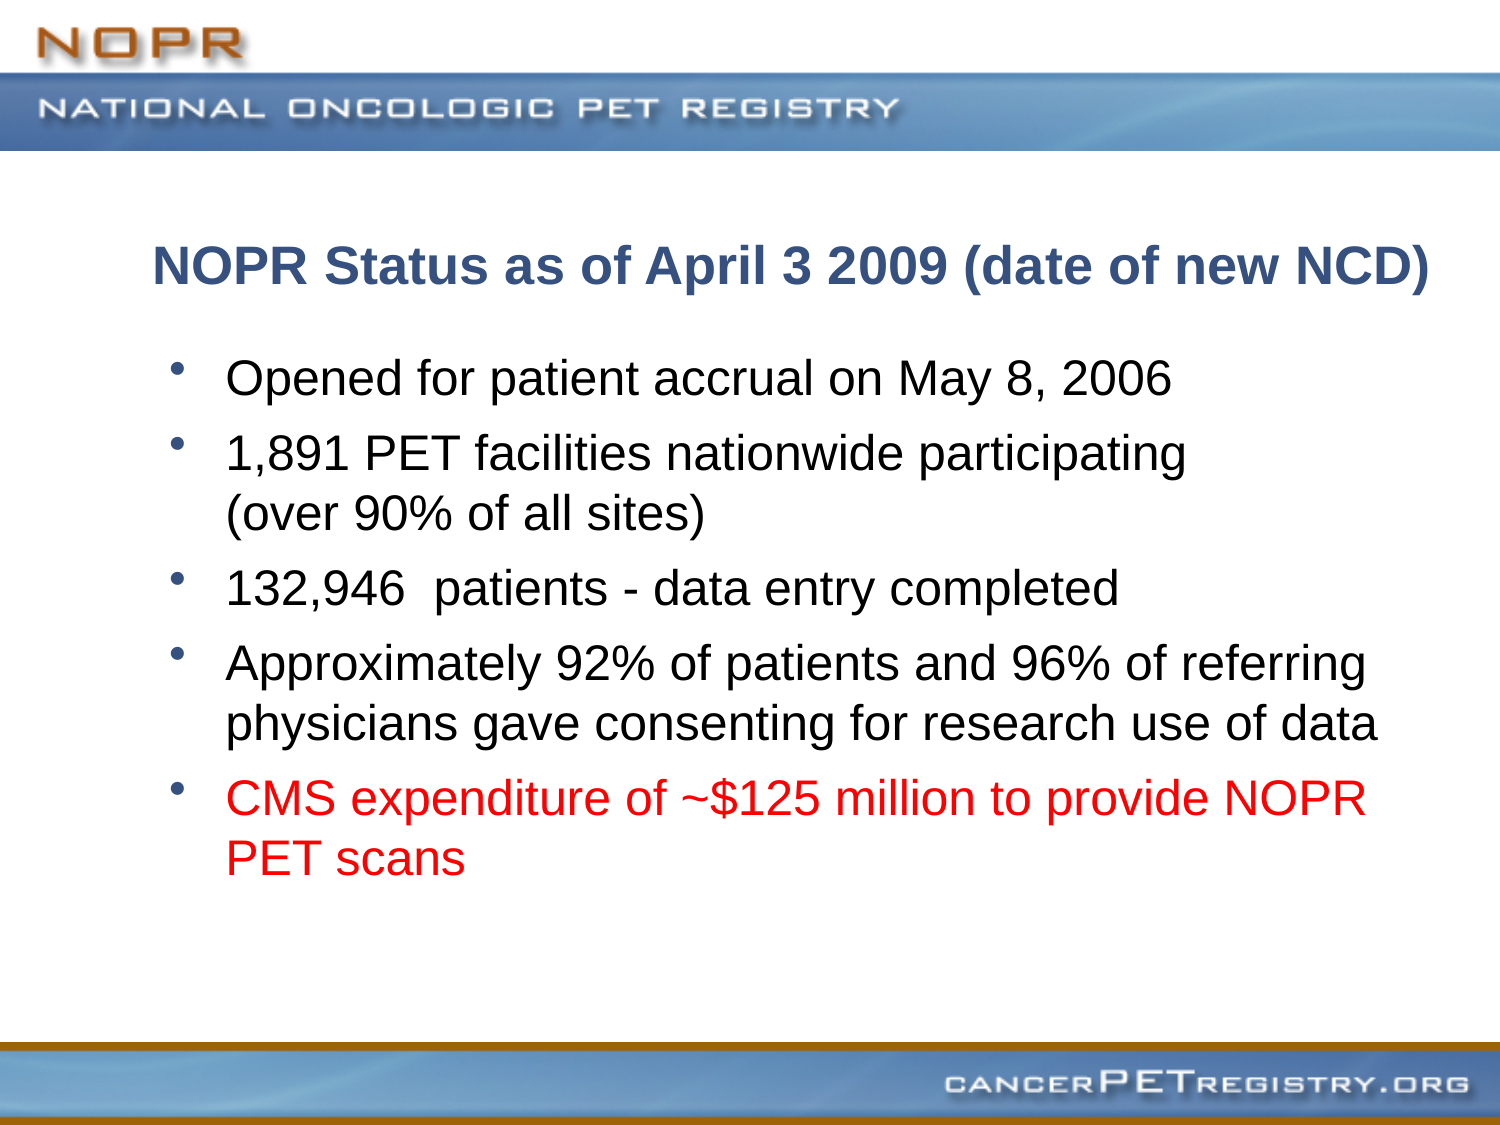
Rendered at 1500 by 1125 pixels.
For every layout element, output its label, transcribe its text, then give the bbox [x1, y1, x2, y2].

picture [0, 1042, 1500, 1125]
list Opened for patient accrual on May 8, 2006 1,891 PET facilities nationwide participating (over 90% of all sites) 132,946 patients - data entry completed Approximately 92% of patients and 96% of referring physicians gave consenting for research use of data CMS expenditure of ~$125 million to provide NOPR PET scans [153, 337, 1442, 901]
picture [0, 24, 1500, 151]
title NOPR Status as of April 3 2009 (date of new NCD) [137, 212, 1463, 313]
